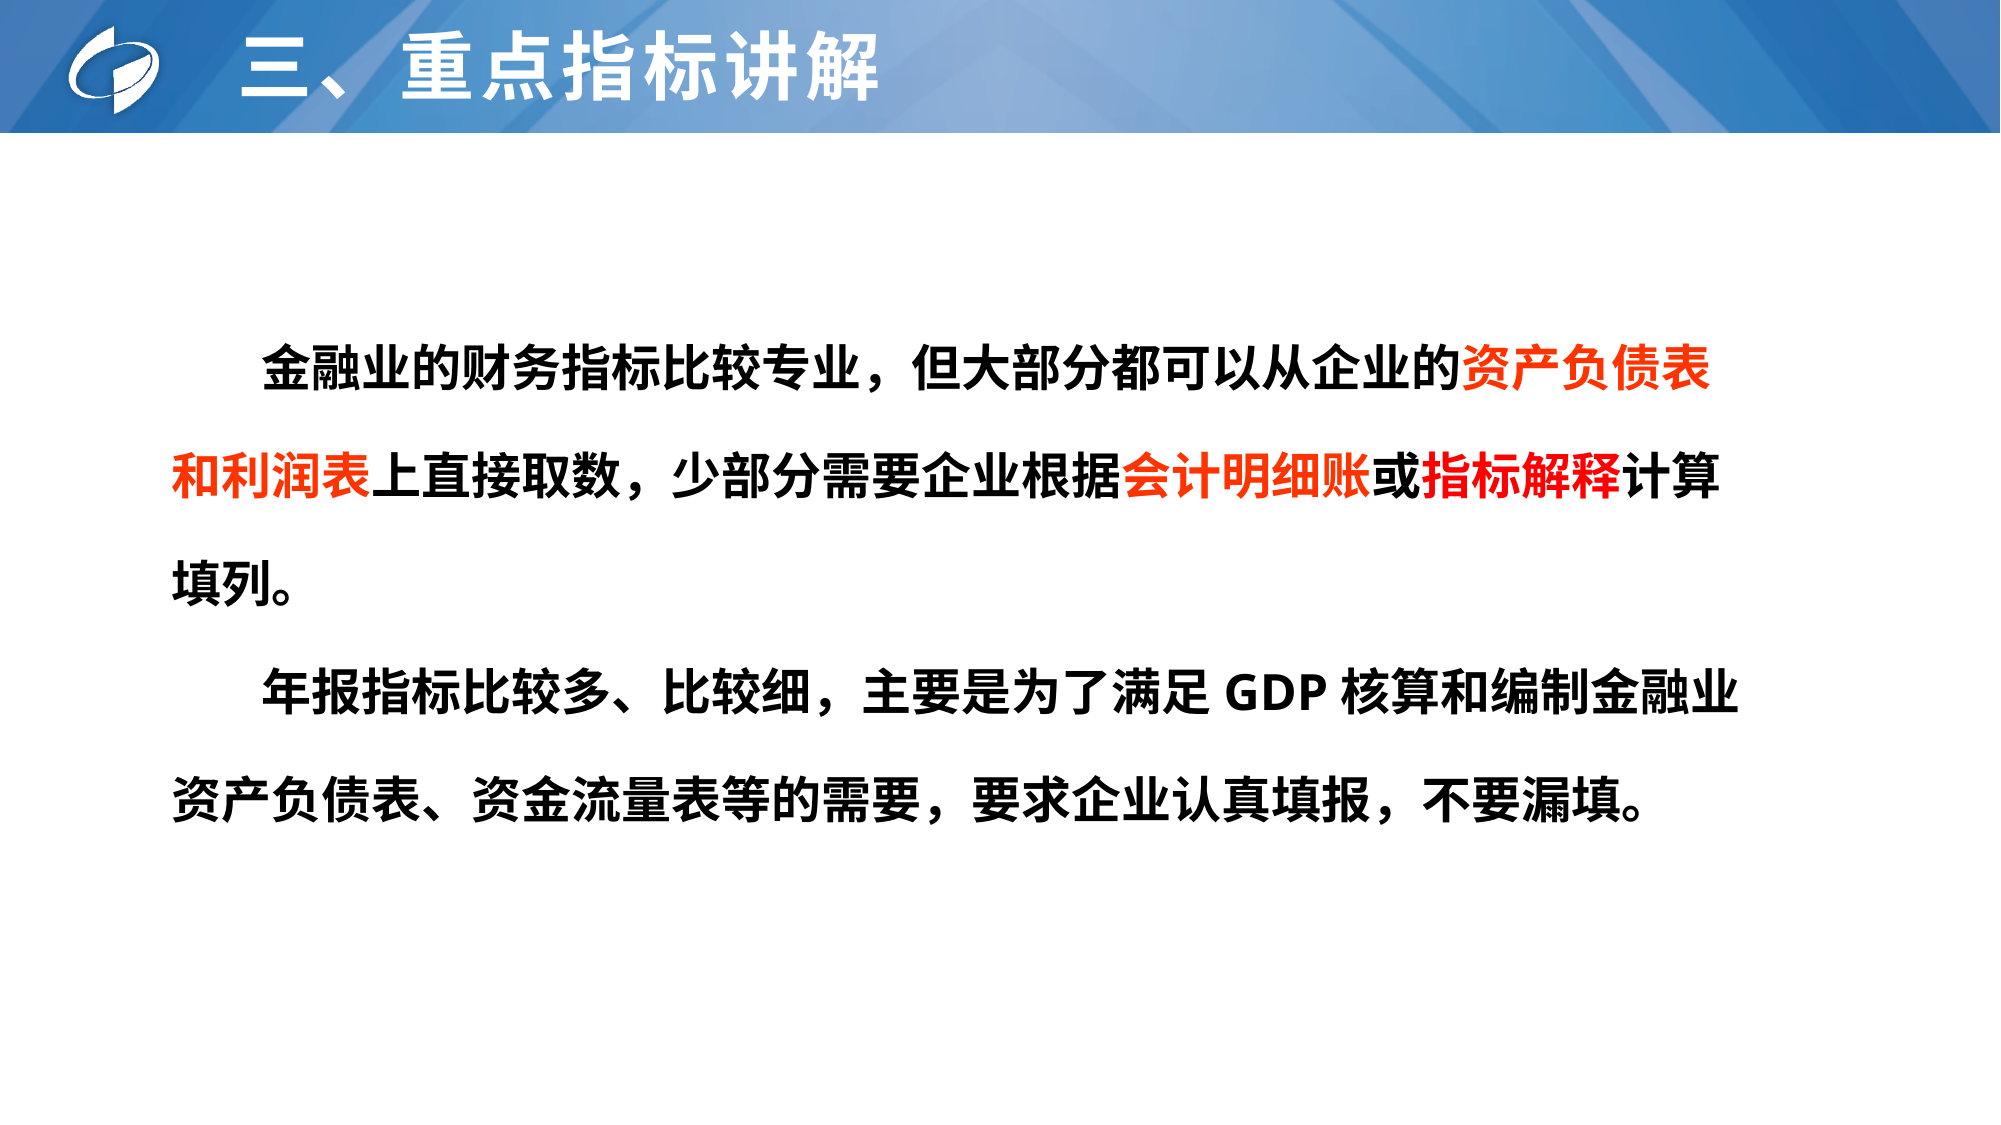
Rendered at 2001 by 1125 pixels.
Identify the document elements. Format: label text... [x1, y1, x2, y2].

title 三、重点指标讲解 [222, 21, 1951, 119]
text_box 金融业的财务指标比较专业，但大部分都可以从企业的资产负债表和利润表上直接取数，少部分需要企业根据会计明细账或指标解释计算填列。 年报指标比较多、比较细，主要是为了满足GDP核算和编制金融业资产负债表、资金流量表等的需要，要求企业认真填报，不要漏填。 [156, 281, 1772, 836]
picture [0, 0, 2000, 133]
